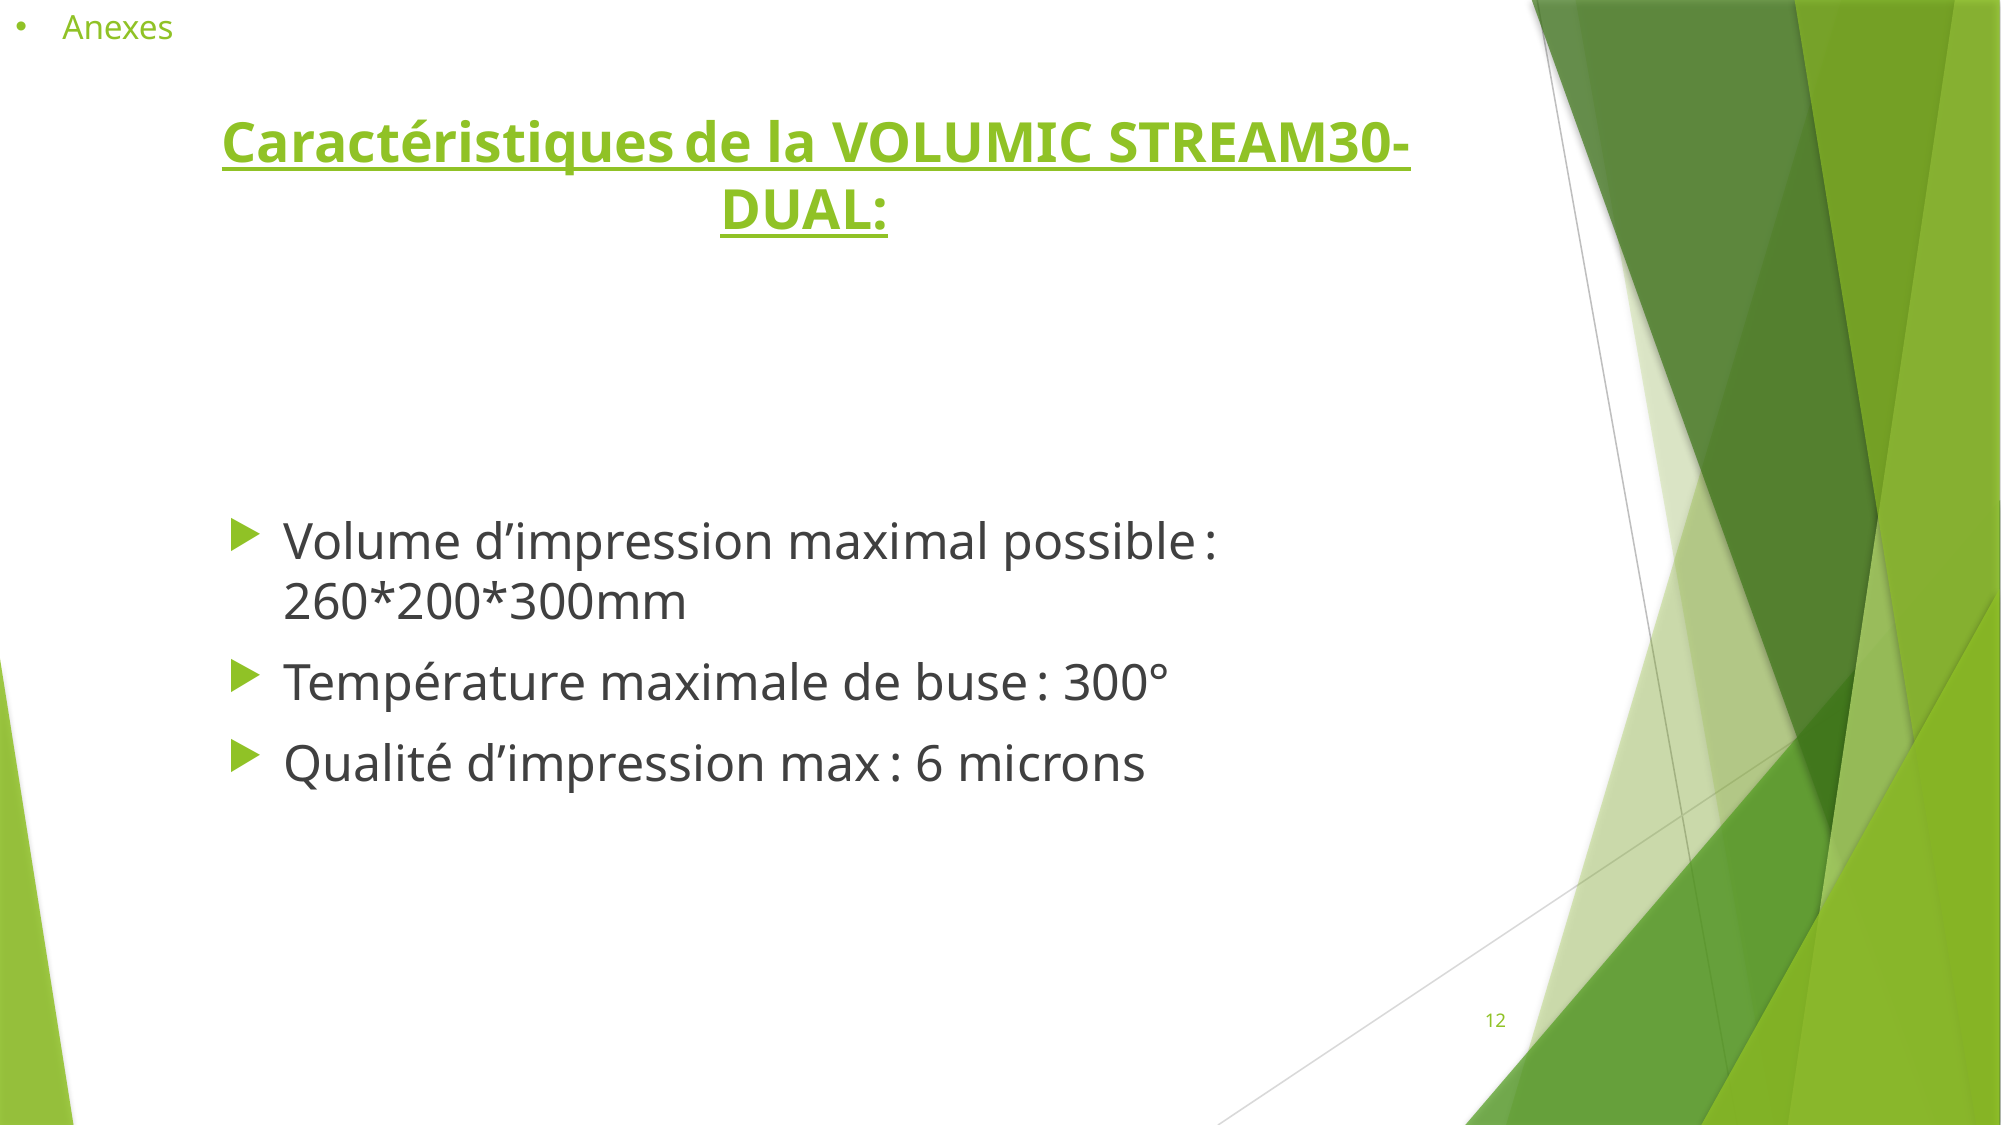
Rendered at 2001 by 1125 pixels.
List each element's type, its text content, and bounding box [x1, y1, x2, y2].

slide_number 12 [1409, 991, 1522, 1051]
list Volume d’impression maximal possible : 260*200*300mm Température maximale de buse : 300° Qualité d’impression max : 6 microns [212, 436, 1663, 932]
text_box Anexes [0, 0, 1208, 89]
title Caractéristiques de la VOLUMIC STREAM30-DUAL: [111, 99, 1522, 317]
